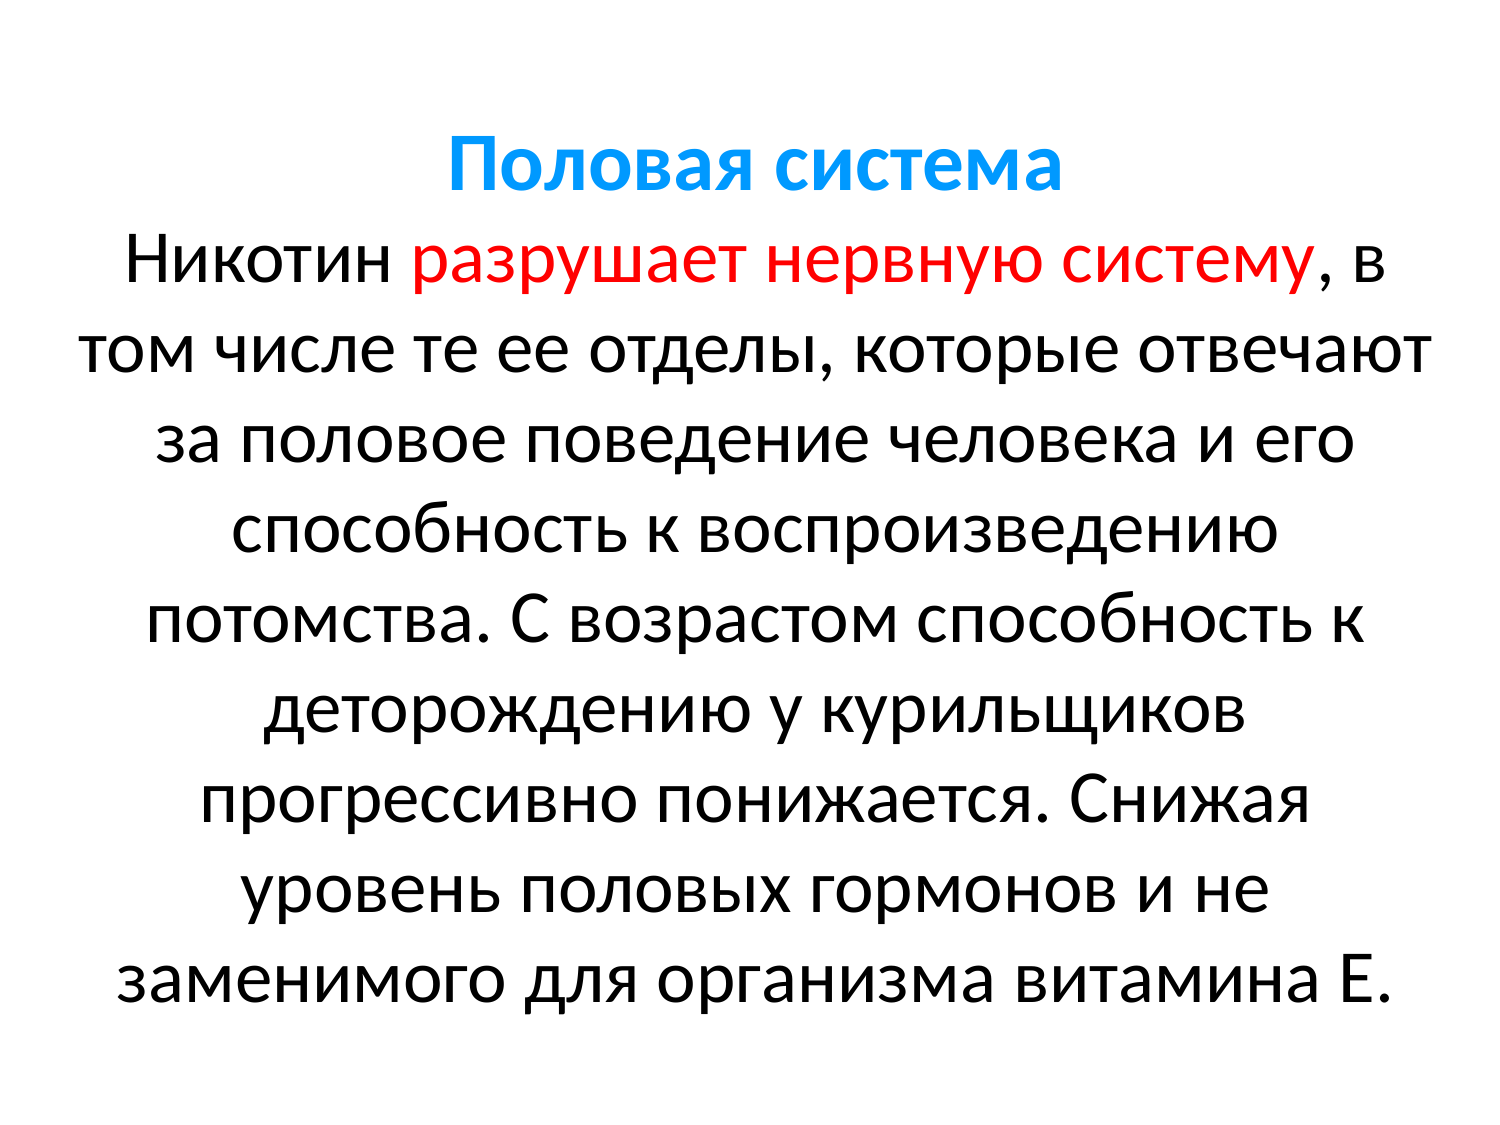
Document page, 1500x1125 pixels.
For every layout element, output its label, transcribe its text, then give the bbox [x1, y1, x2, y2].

title Половая система Никотин разрушает нервную систему, в том числе те ее отделы, которые отвечают за половое поведение человека и его способность к воспроизведению потомства. С возрастом способность к деторождению у курильщиков прогрессивно понижается. Снижая уровень половых гормонов и не заменимого для организма витамина Е. [53, 42, 1459, 1083]
